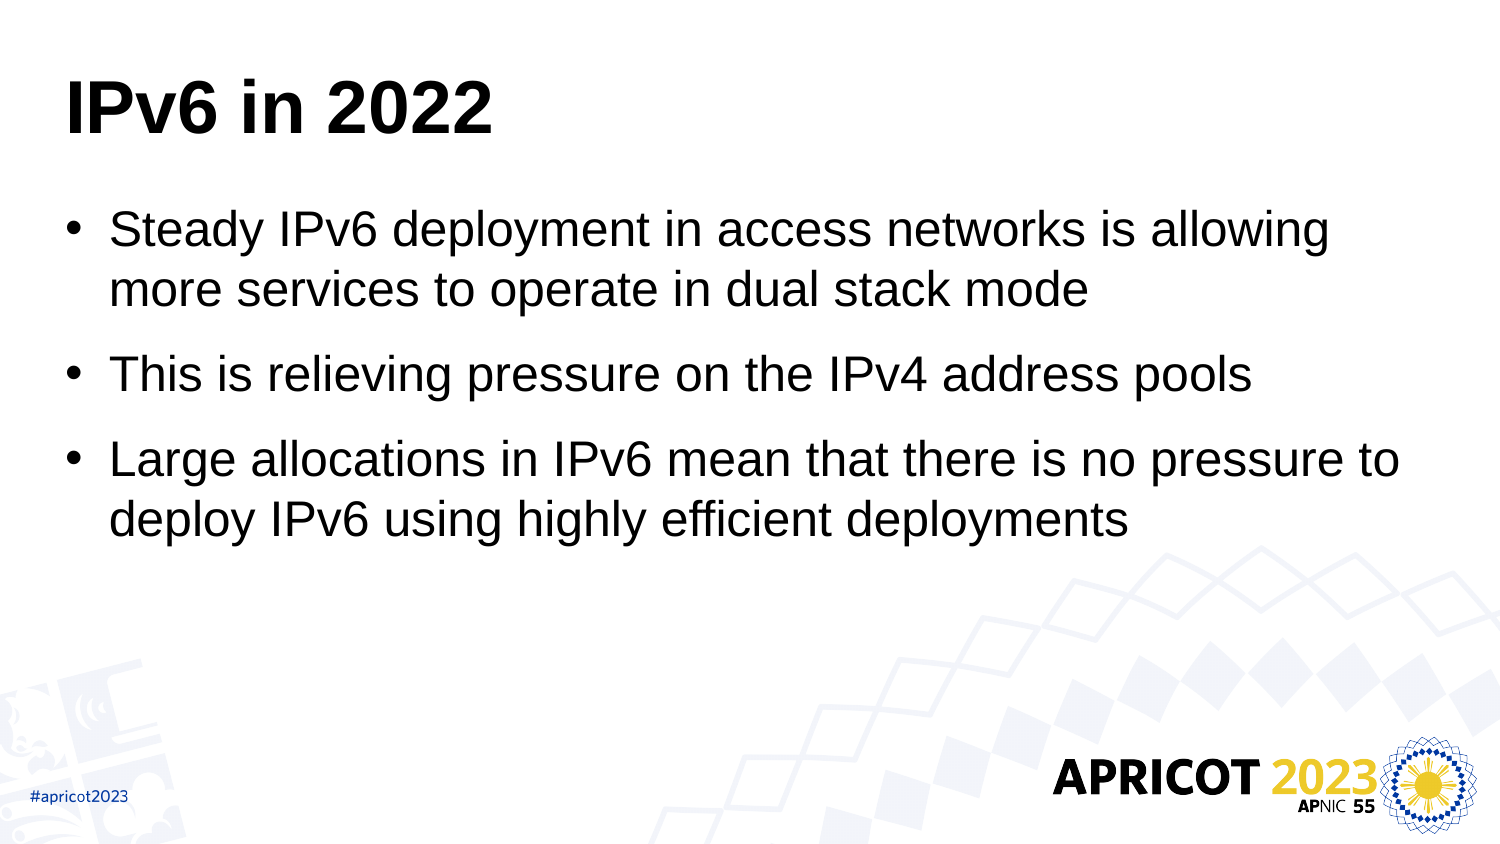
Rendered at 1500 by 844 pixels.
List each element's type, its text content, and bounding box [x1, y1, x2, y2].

list Steady IPv6 deployment in access networks is allowing more services to operate in dual stack mode This is relieving pressure on the IPv4 address pools Large allocations in IPv6 mean that there is no pressure to deploy IPv6 using highly efficient deployments [64, 196, 1436, 760]
title IPv6 in 2022 [64, 33, 1436, 175]
